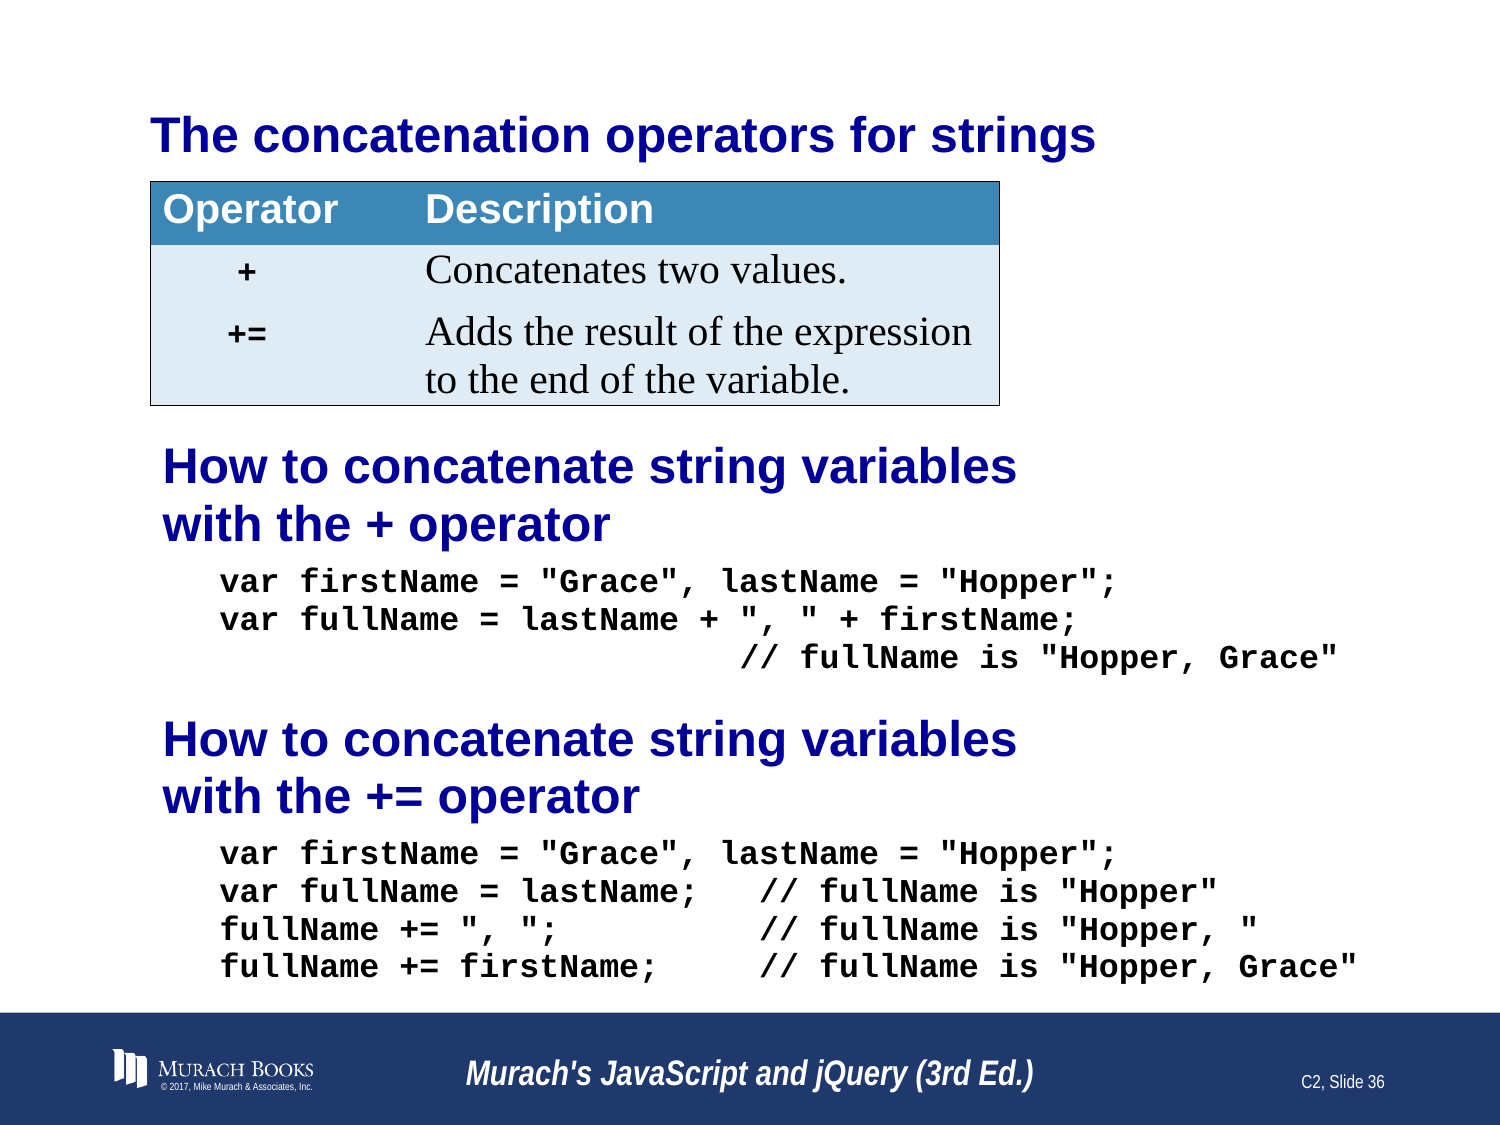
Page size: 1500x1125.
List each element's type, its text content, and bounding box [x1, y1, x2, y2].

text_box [149, 168, 1363, 988]
slide_number C2, Slide 36 [1087, 1025, 1400, 1100]
slide_number Murach's JavaScript and jQuery (3rd Ed.) [463, 1025, 1050, 1100]
title The concatenation operators for strings [150, 102, 1350, 164]
footer © 2017, Mike Murach & Associates, Inc. [12, 1025, 463, 1100]
